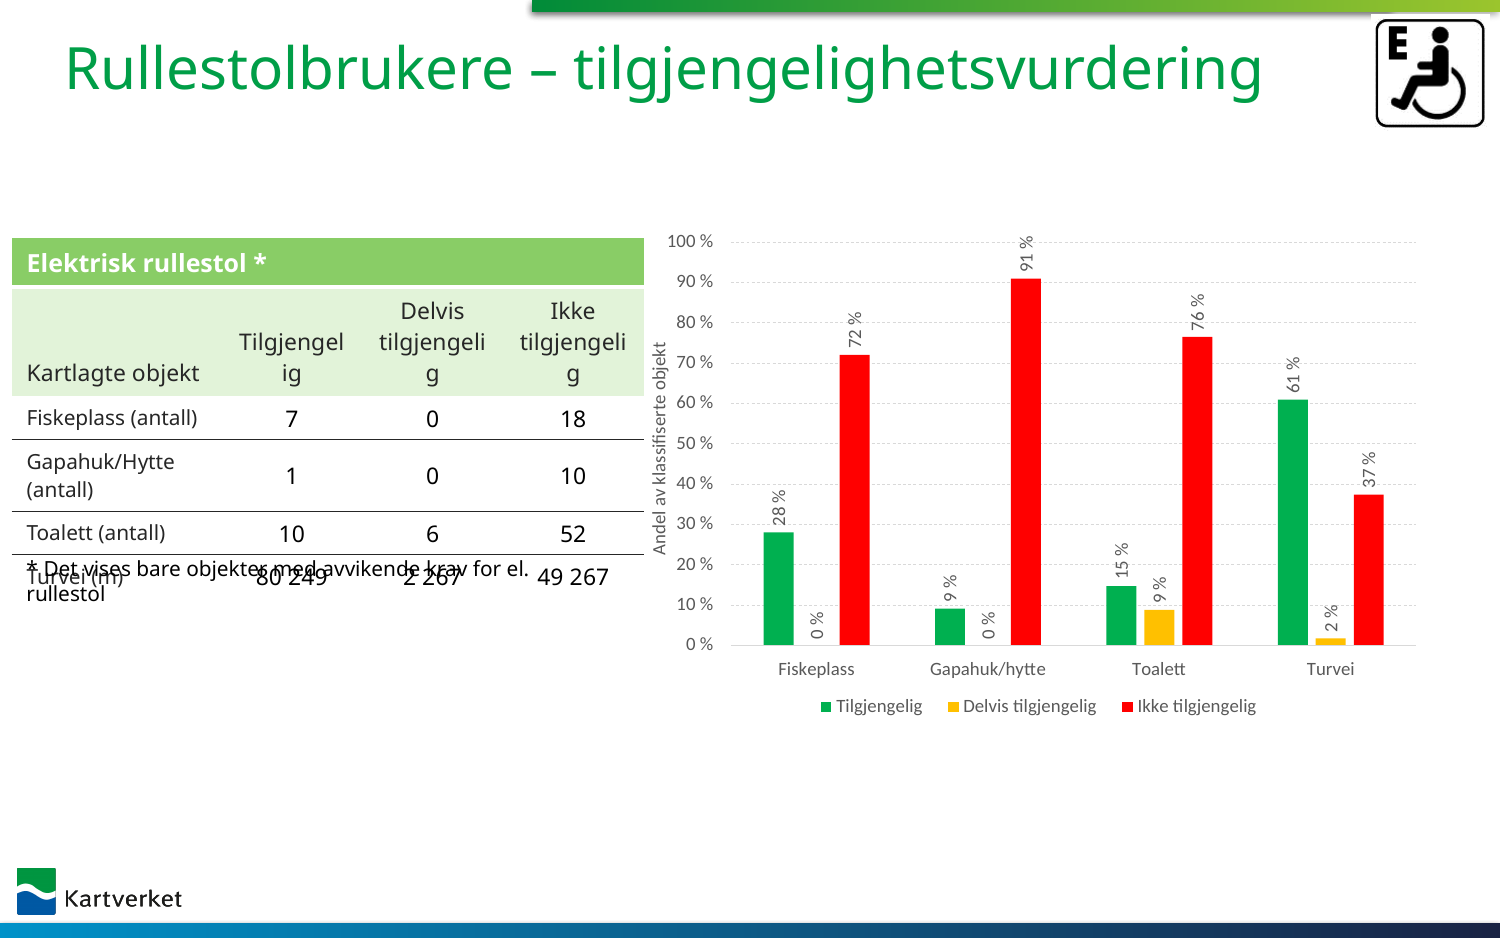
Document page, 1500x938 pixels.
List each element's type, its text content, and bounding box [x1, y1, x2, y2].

text_box * Det vises bare objekter med avvikende krav for el. rullestol [11, 548, 597, 613]
table_cell Ikke tilgjengelig [503, 289, 638, 396]
table_cell 6 [362, 512, 503, 548]
table_cell 49 267 [597, 555, 638, 598]
text_box Rullestolbrukere – tilgjengelighetsvurdering [49, 12, 1372, 109]
table_cell Delvis tilgjengelig [362, 289, 503, 396]
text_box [1371, 13, 1491, 133]
picture [643, 218, 1428, 728]
table_cell 52 [503, 512, 638, 554]
table_cell 0 [362, 396, 503, 439]
table_cell Fiskeplass (antall) [12, 396, 222, 439]
table_cell 7 [222, 396, 362, 439]
table_cell Gapahuk/Hytte (antall) [12, 440, 222, 511]
table_cell 18 [503, 396, 638, 439]
table_cell Kartlagte objekt [12, 289, 222, 396]
table_cell 1 [222, 440, 362, 511]
table_cell 10 [503, 440, 638, 511]
table_cell Tilgjengelig [222, 289, 362, 396]
table_header Elektrisk rullestol * [12, 238, 638, 285]
table_cell 10 [222, 512, 362, 548]
table_cell Toalett (antall) [12, 512, 222, 548]
table_cell 0 [362, 440, 503, 511]
